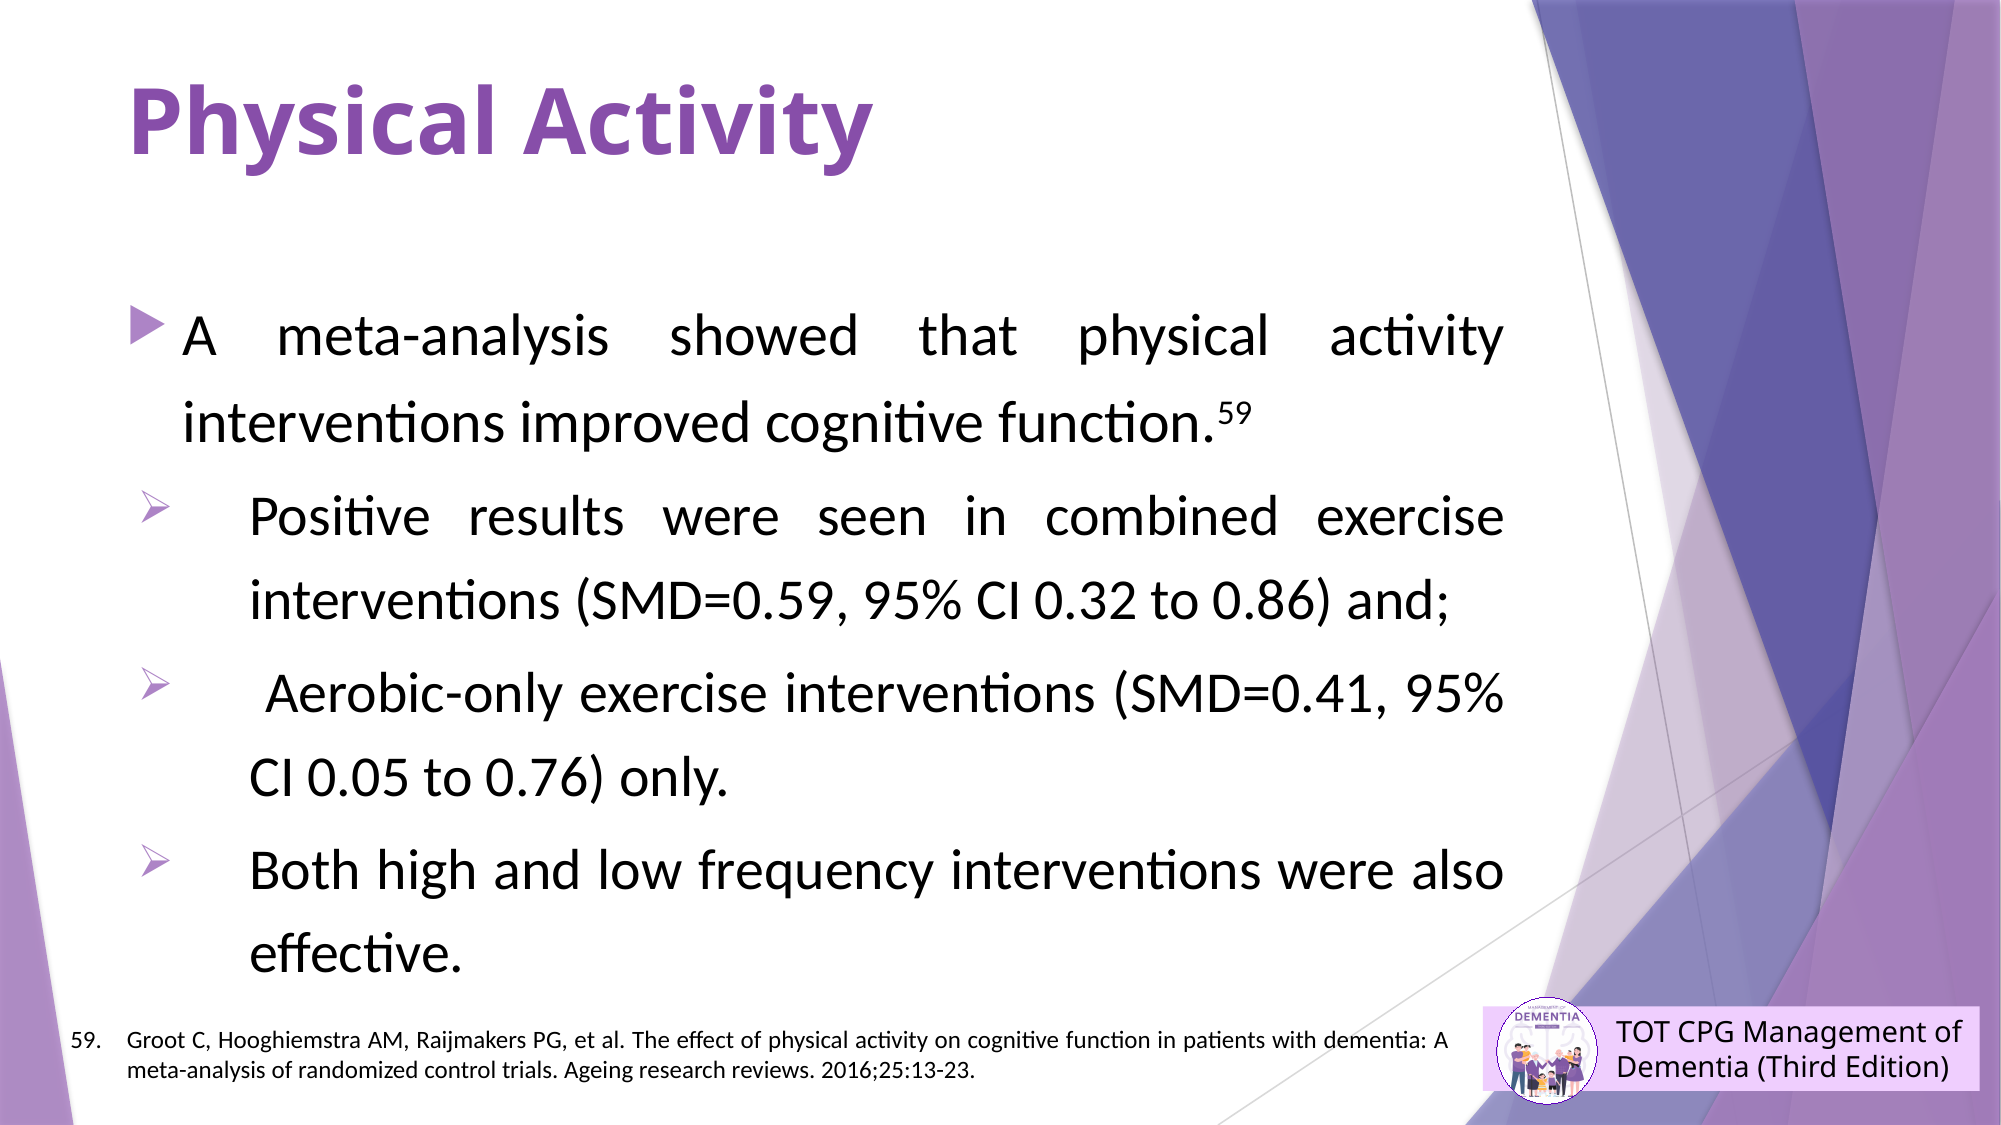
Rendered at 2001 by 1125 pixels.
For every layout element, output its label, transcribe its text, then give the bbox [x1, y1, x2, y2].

text_box Groot C, Hooghiemstra AM, Raijmakers PG, et al. The effect of physical activity on cognitive function in patients with dementia: A meta-analysis of randomized control trials. Ageing research reviews. 2016;25:13-23. [55, 1016, 1466, 1092]
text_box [1482, 996, 1981, 1105]
title Physical Activity [111, 55, 1639, 265]
list A meta-analysis showed that physical activity interventions improved cognitive function.59 Positive results were seen in combined exercise interventions (SMD=0.59, 95% CI 0.32 to 0.86) and; Aerobic-only exercise interventions (SMD=0.41, 95% CI 0.05 to 0.76) only. Both high and low frequency interventions were also effective. [111, 273, 1522, 1007]
